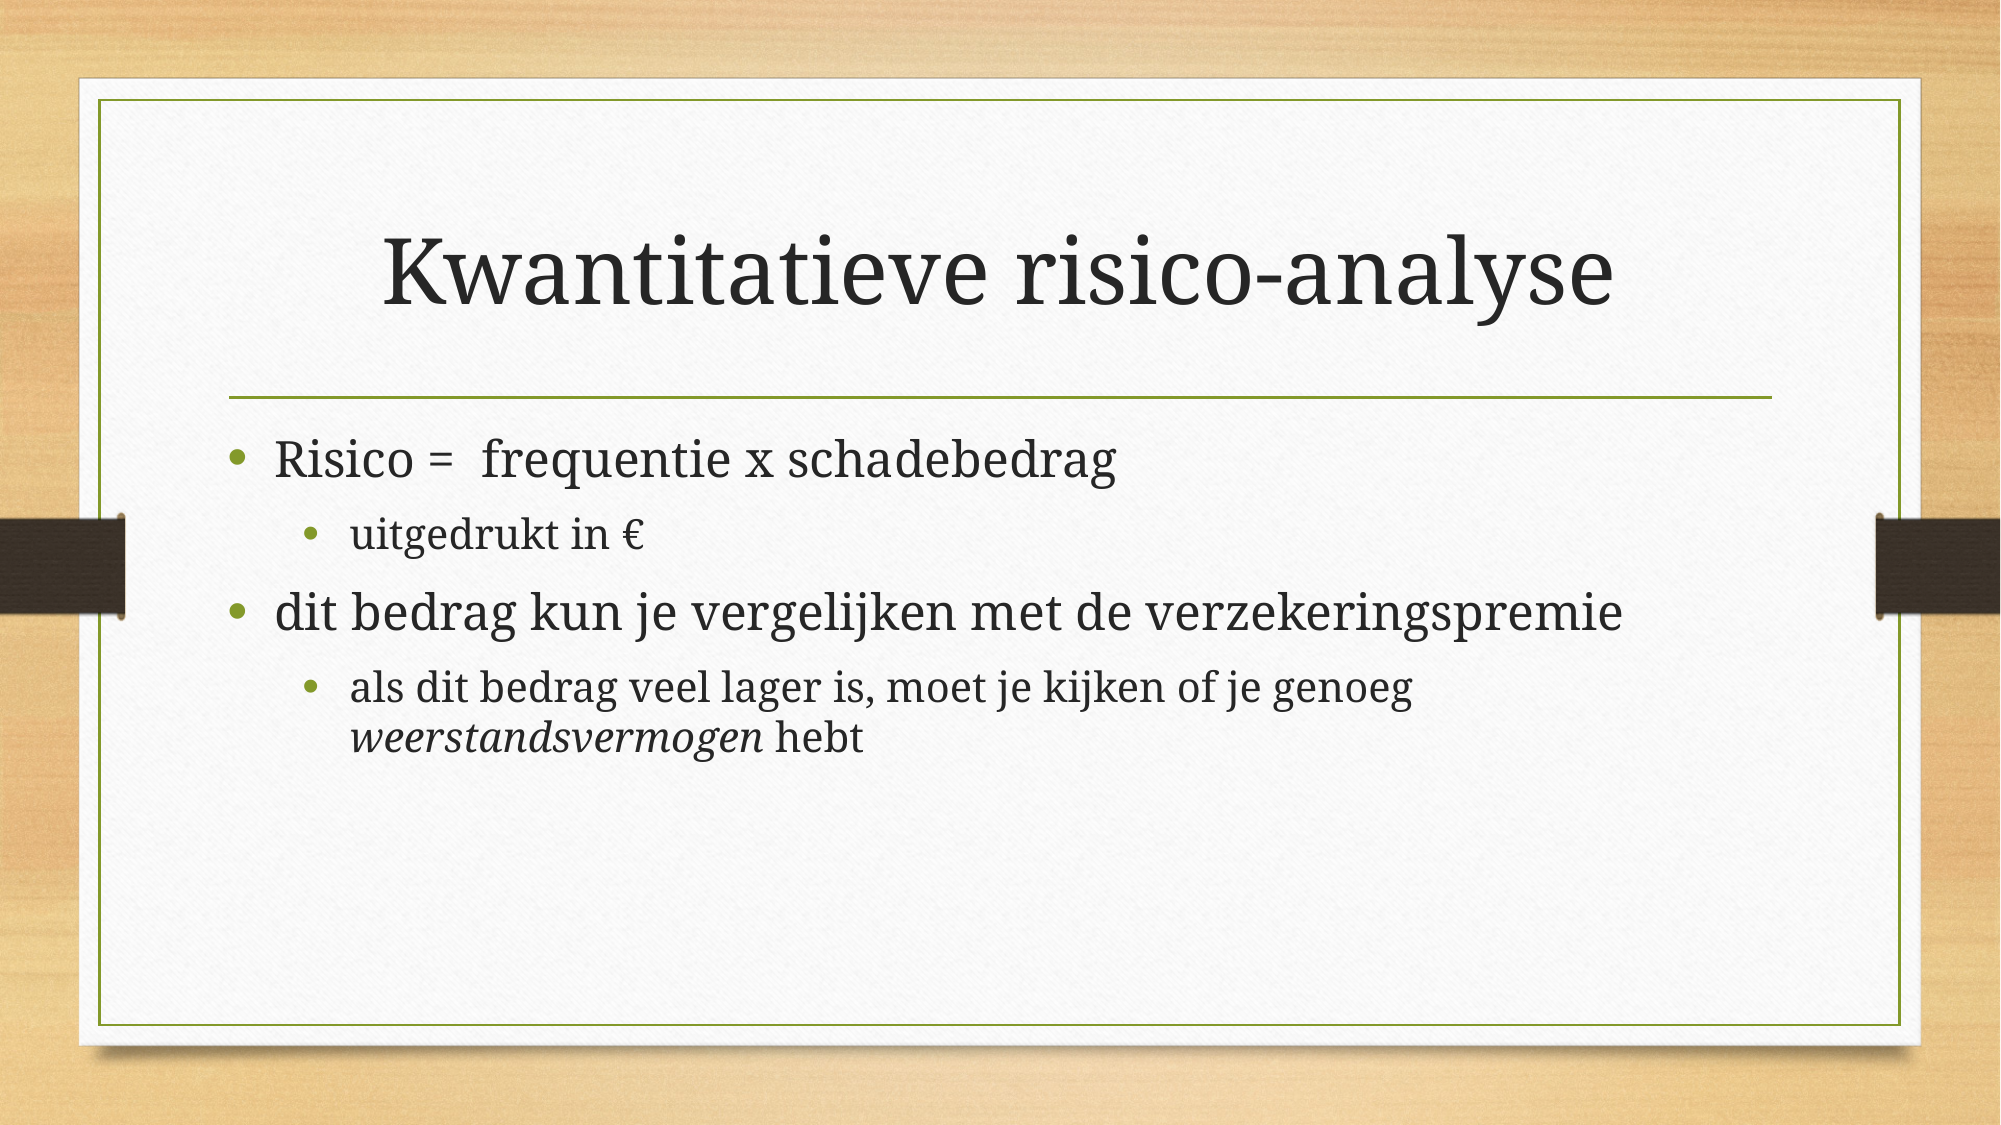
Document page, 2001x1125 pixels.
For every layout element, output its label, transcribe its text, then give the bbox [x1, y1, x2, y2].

title Kwantitatieve risico-analyse [212, 161, 1788, 375]
list Risico = frequentie x schadebedrag uitgedrukt in € dit bedrag kun je vergelijken met de verzekeringspremie als dit bedrag veel lager is, moet je kijken of je genoeg weerstandsvermogen hebt [212, 419, 1788, 964]
picture [0, 0, 2001, 1125]
